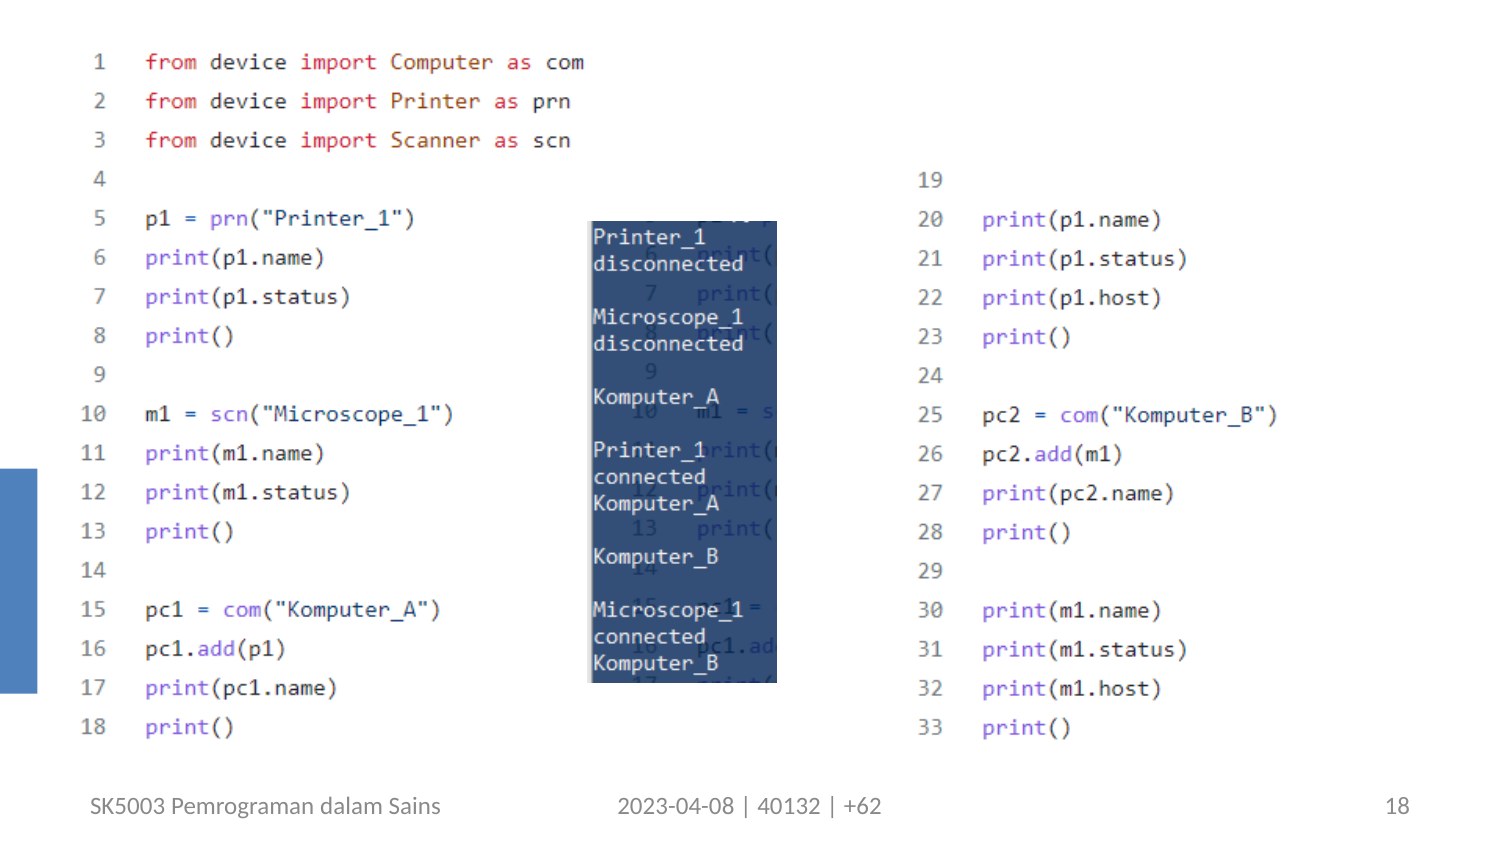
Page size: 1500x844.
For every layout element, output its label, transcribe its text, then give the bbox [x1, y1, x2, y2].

picture [74, 46, 777, 746]
footer 2023-04-08 | 40132 | +62 [512, 782, 988, 827]
slide_number SK5003 Pemrograman dalam Sains [75, 782, 463, 827]
slide_number 18 [1074, 782, 1425, 827]
picture [912, 159, 1288, 747]
